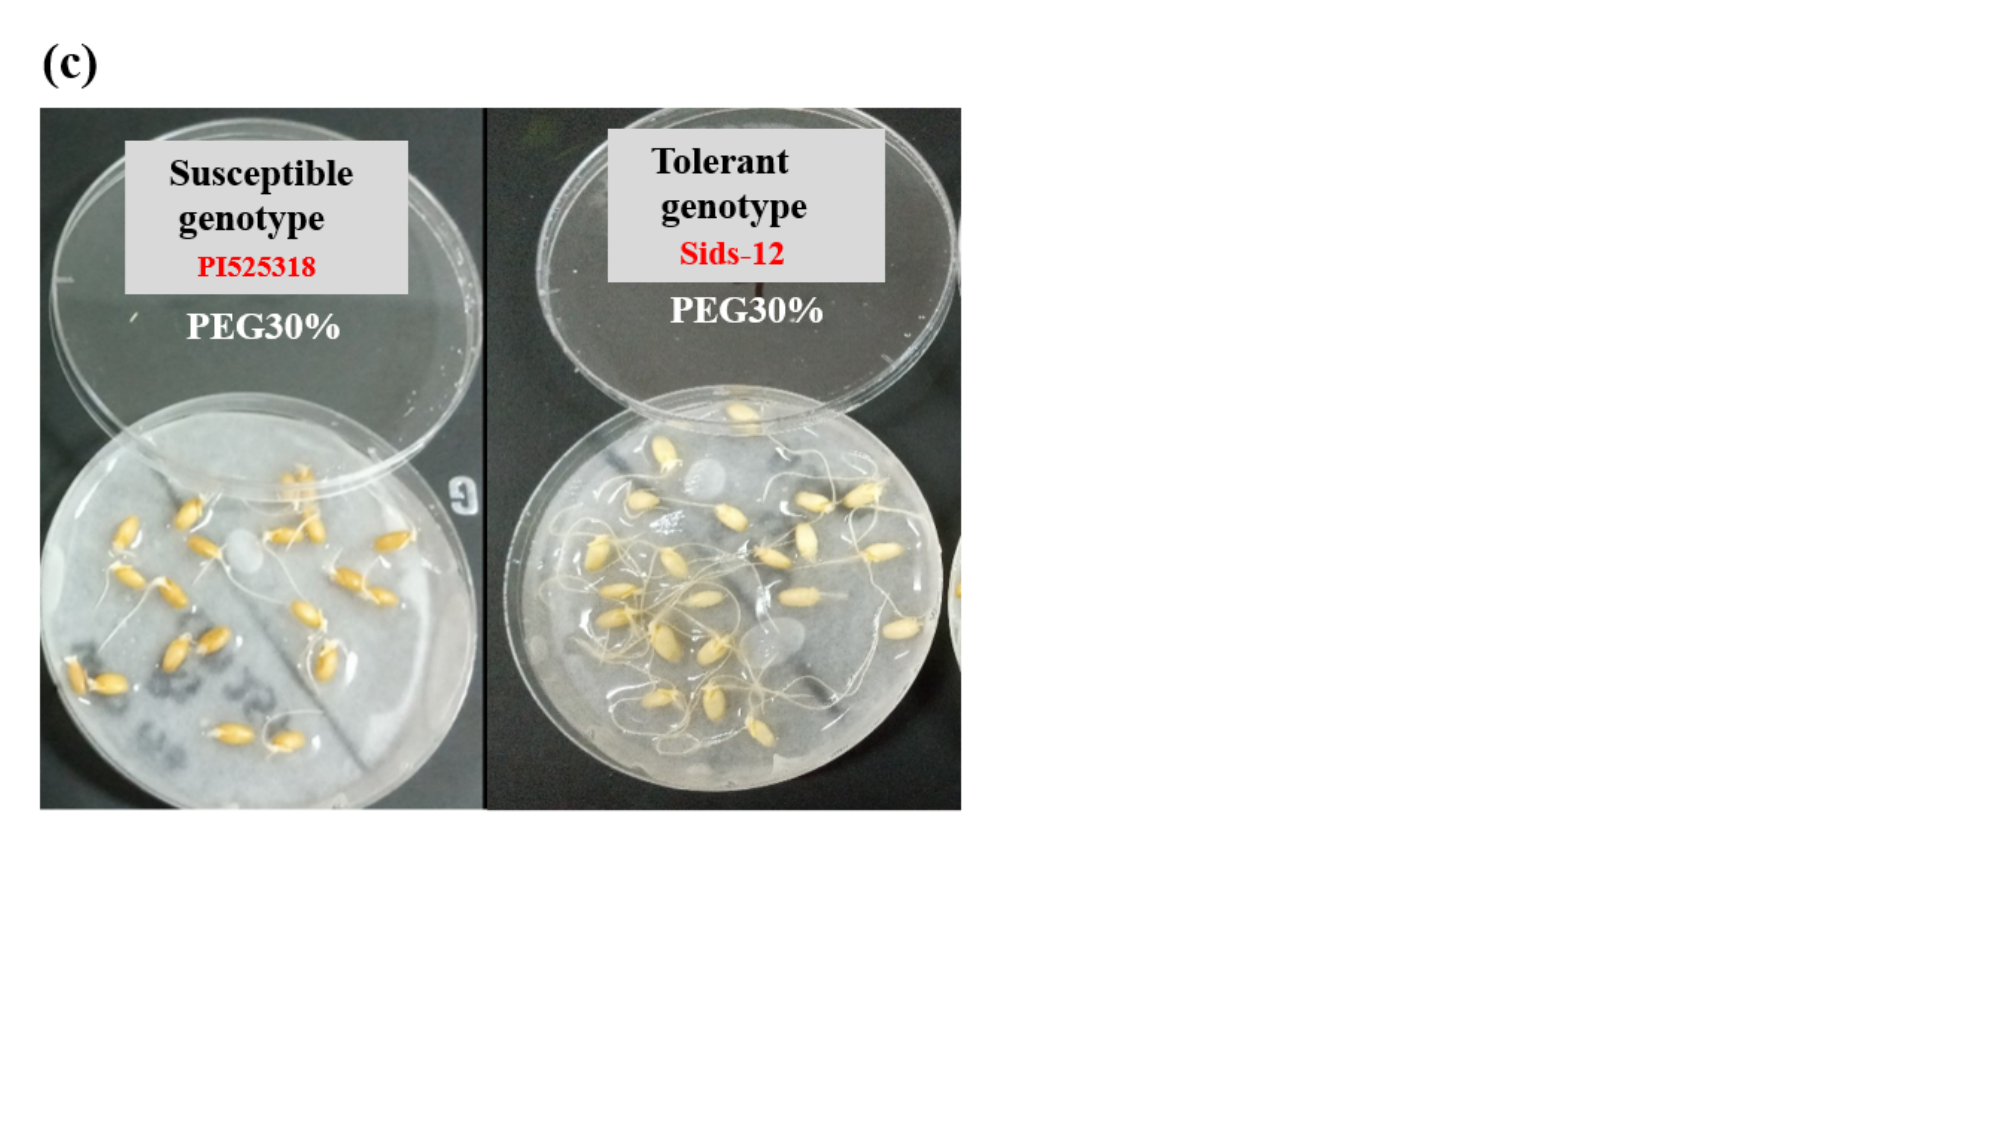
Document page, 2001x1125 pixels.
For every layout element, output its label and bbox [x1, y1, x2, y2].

picture [0, 18, 984, 831]
